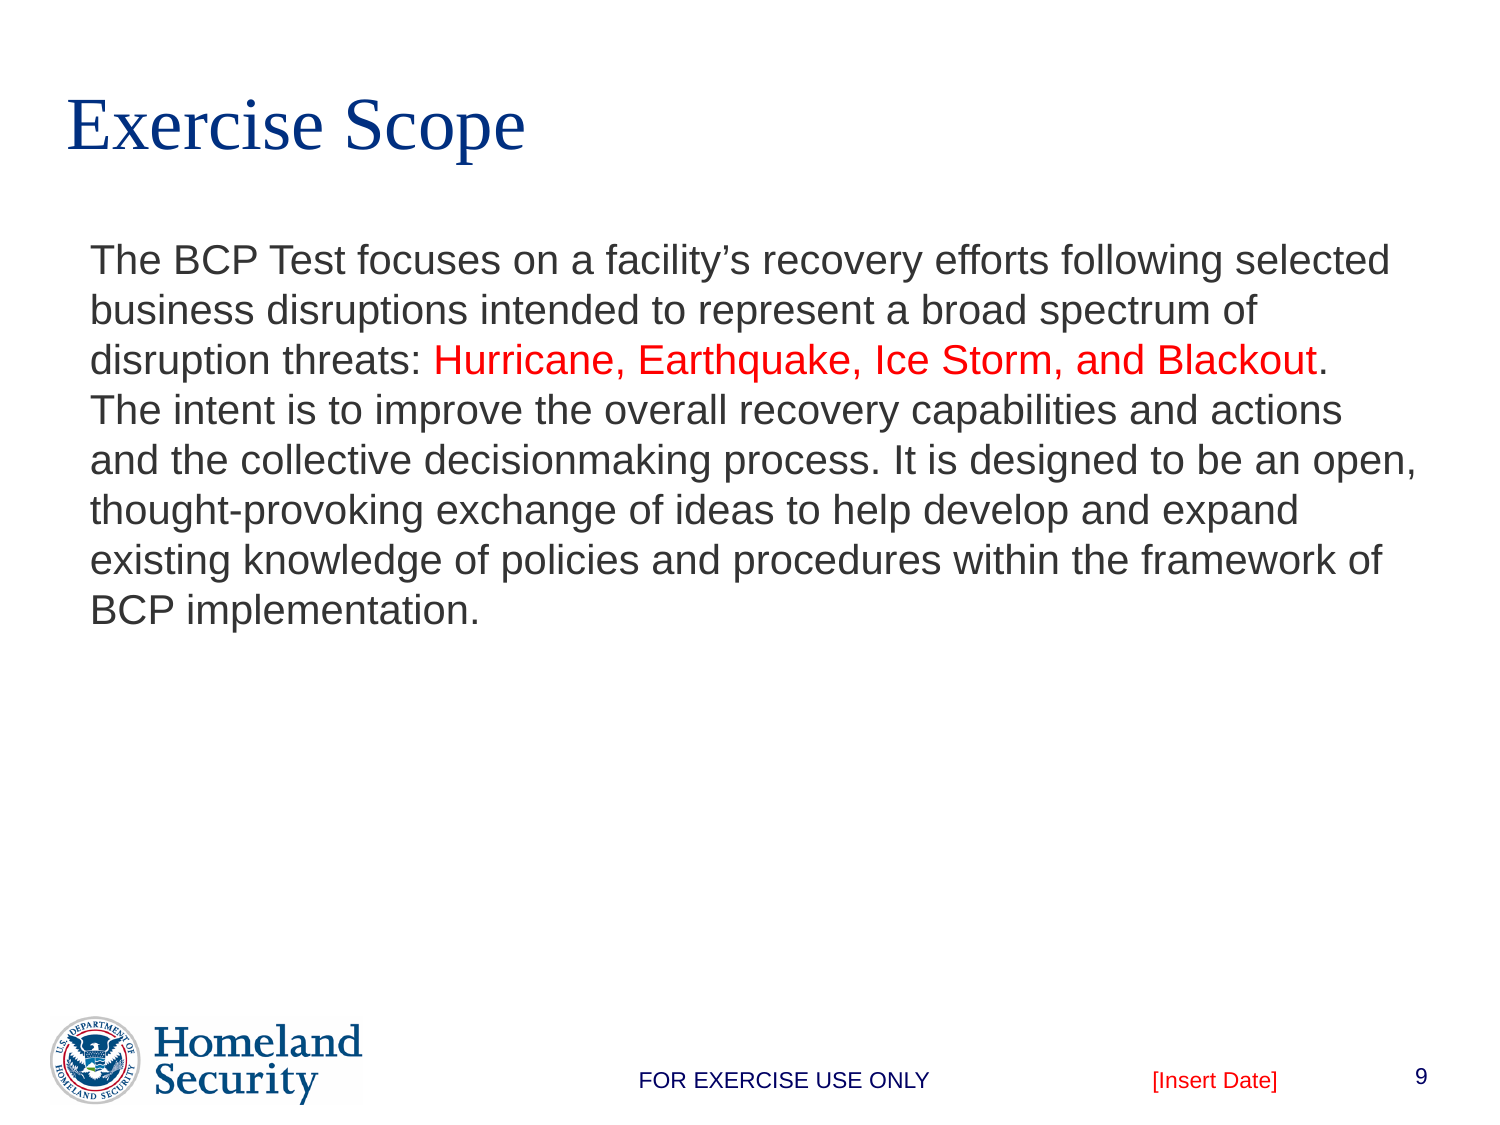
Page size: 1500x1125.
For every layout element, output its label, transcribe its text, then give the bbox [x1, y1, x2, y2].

slide_number 9 [1399, 1053, 1476, 1097]
picture [50, 1016, 363, 1105]
title Exercise Scope [51, 0, 1278, 173]
list The BCP Test focuses on a facility’s recovery efforts following selected business disruptions intended to represent a broad spectrum of disruption threats: Hurricane, Earthquake, Ice Storm, and Blackout. The intent is to improve the overall recovery capabilities and actions and the collective decisionmaking process. It is designed to be an open, thought-provoking exchange of ideas to help develop and expand existing knowledge of policies and procedures within the framework of BCP implementation. [75, 224, 1438, 968]
